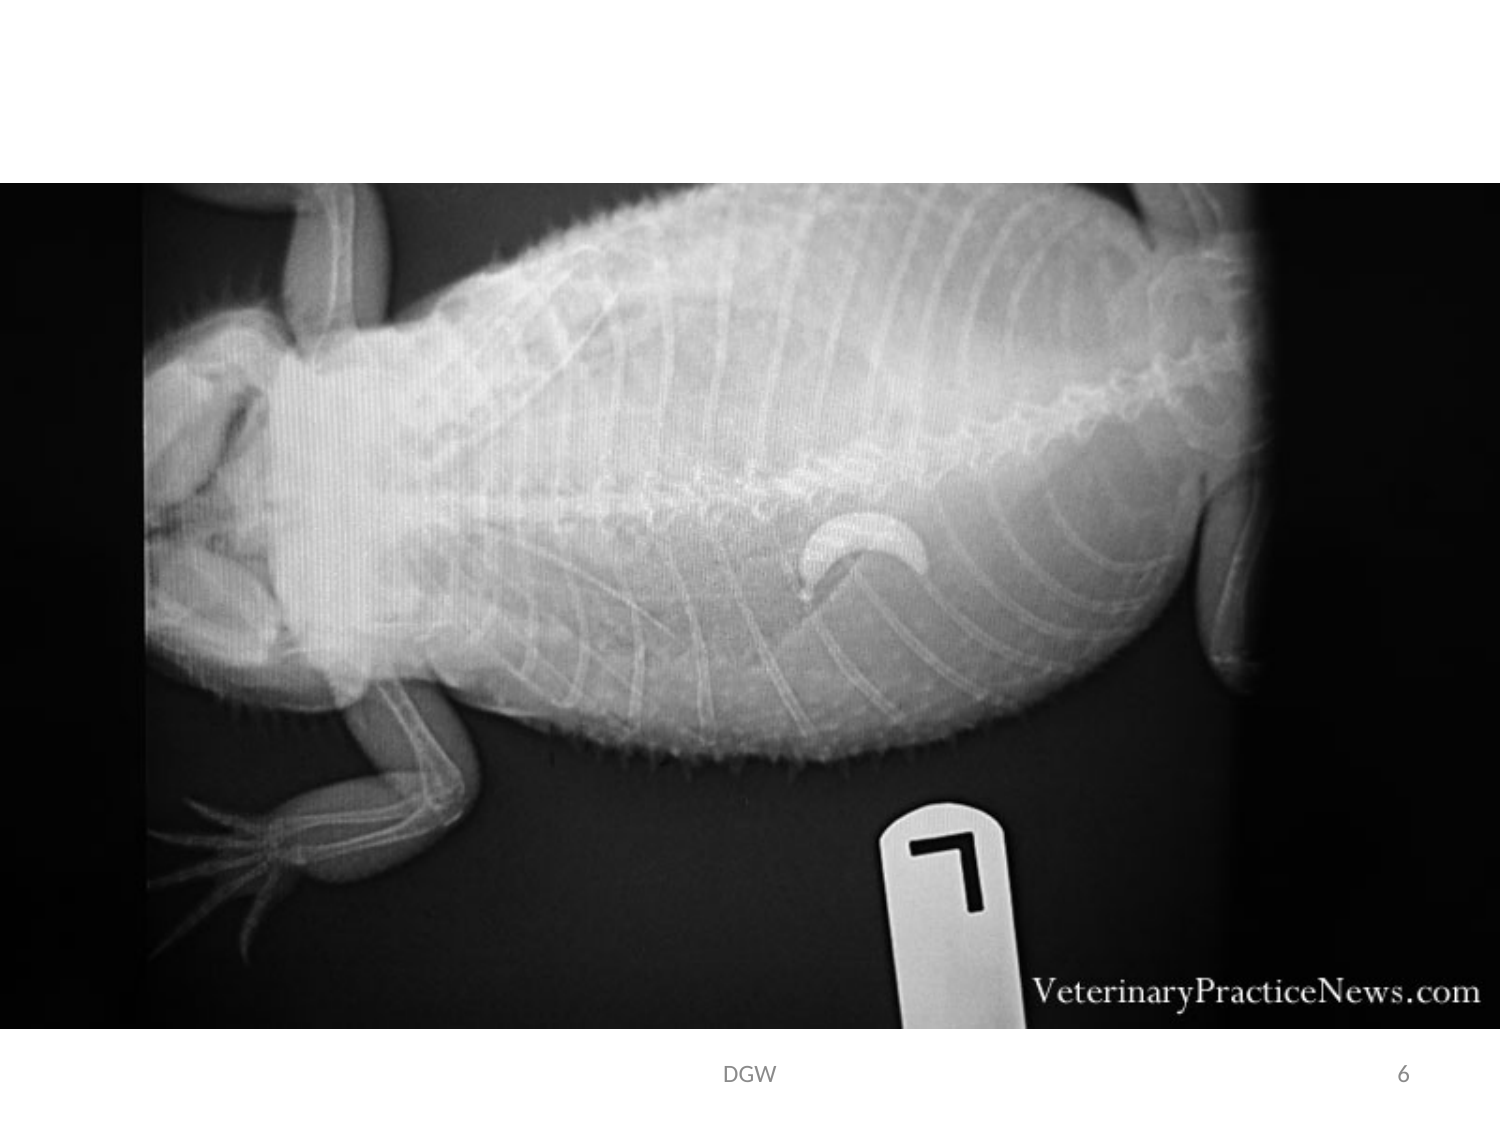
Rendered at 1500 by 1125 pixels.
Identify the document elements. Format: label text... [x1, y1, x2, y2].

footer DGW [512, 1042, 988, 1103]
picture [0, 182, 1500, 1030]
slide_number 6 [1074, 1042, 1425, 1103]
